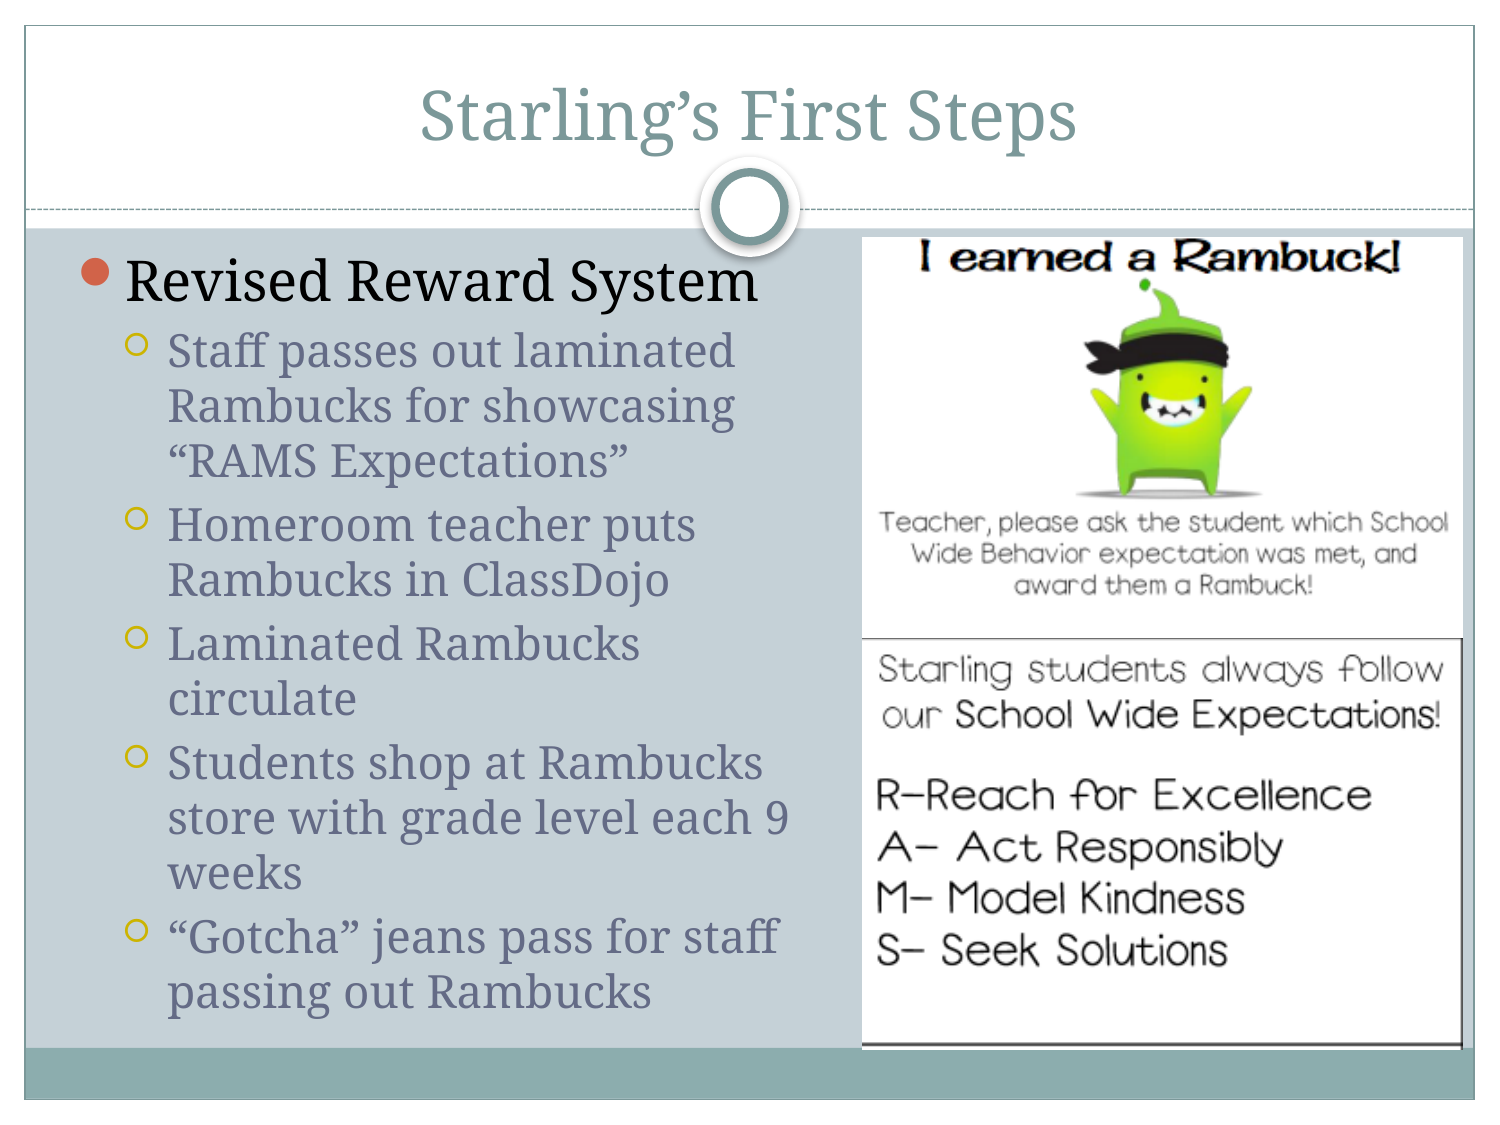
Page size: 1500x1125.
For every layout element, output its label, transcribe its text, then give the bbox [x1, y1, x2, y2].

list Revised Reward System Staff passes out laminated Rambucks for showcasing “RAMS Expectations” Homeroom teacher puts Rambucks in ClassDojo Laminated Rambucks circulate Students shop at Rambucks store with grade level each 9 weeks “Gotcha” jeans pass for staff passing out Rambucks [62, 237, 825, 1043]
title Starling’s First Steps [49, 37, 1450, 162]
picture [862, 237, 1463, 1050]
